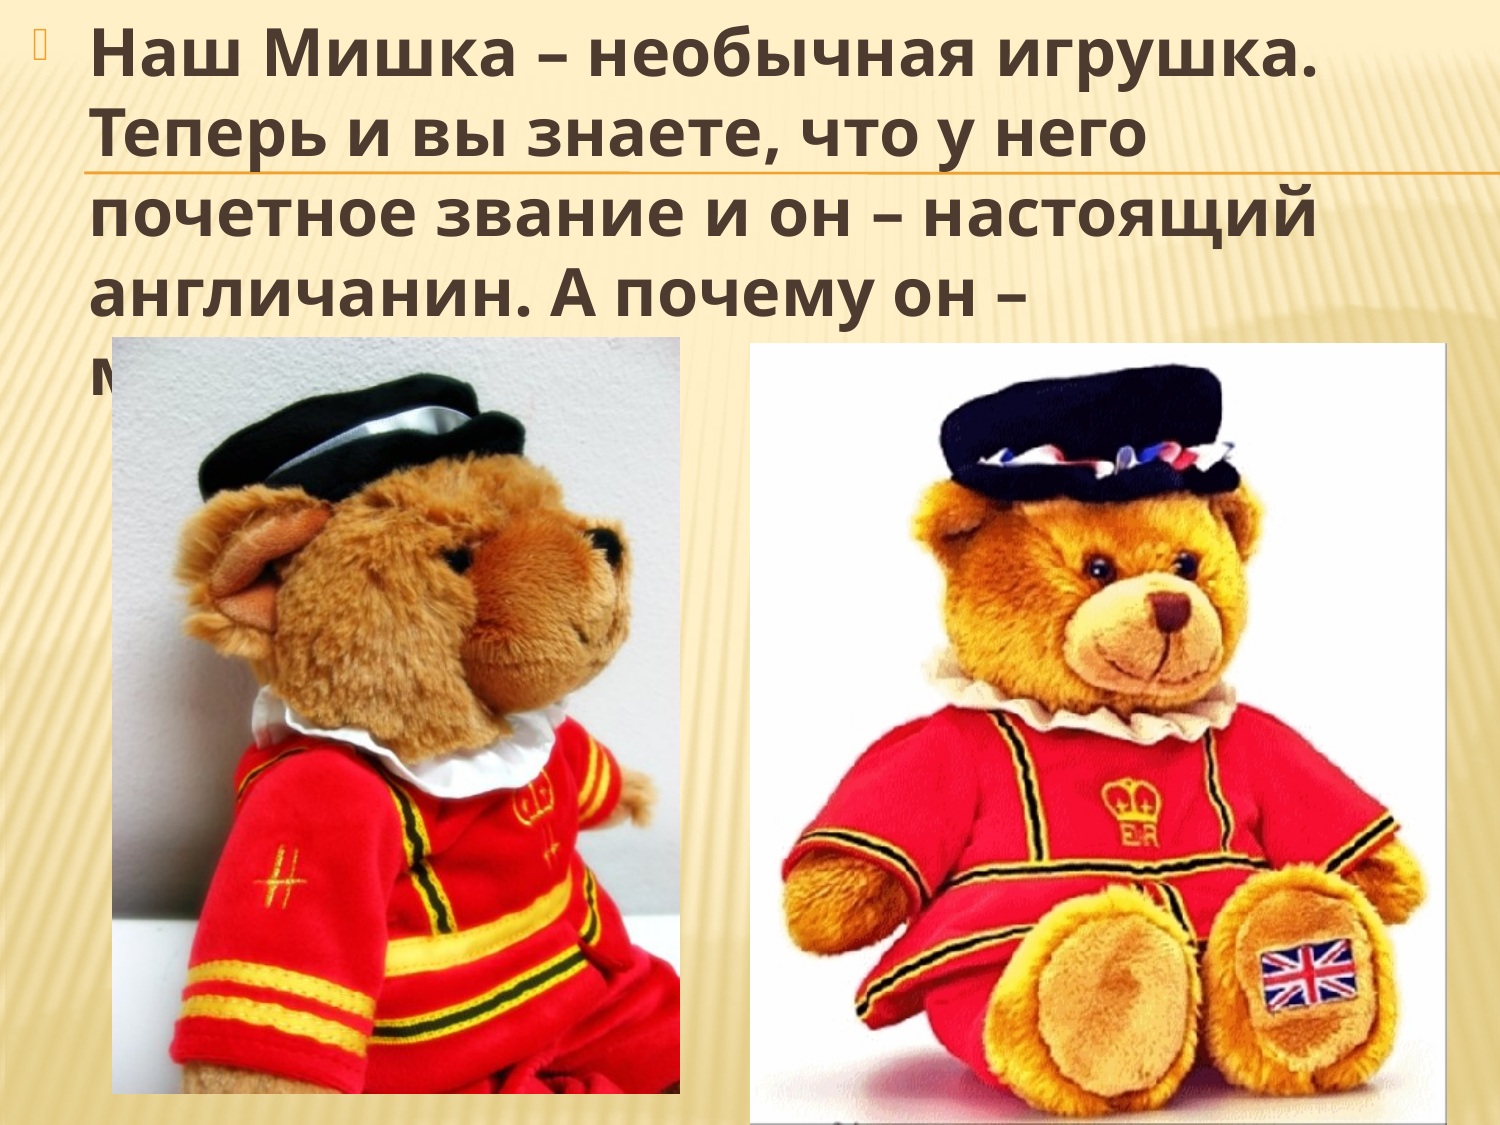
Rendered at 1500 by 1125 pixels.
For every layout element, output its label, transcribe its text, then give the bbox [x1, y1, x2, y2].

picture [749, 343, 1448, 1125]
picture [111, 337, 680, 1094]
list Наш Мишка – необычная игрушка. Теперь и вы знаете, что у него почетное звание и он – настоящий англичанин. А почему он – медвежонок? [17, 2, 1443, 745]
